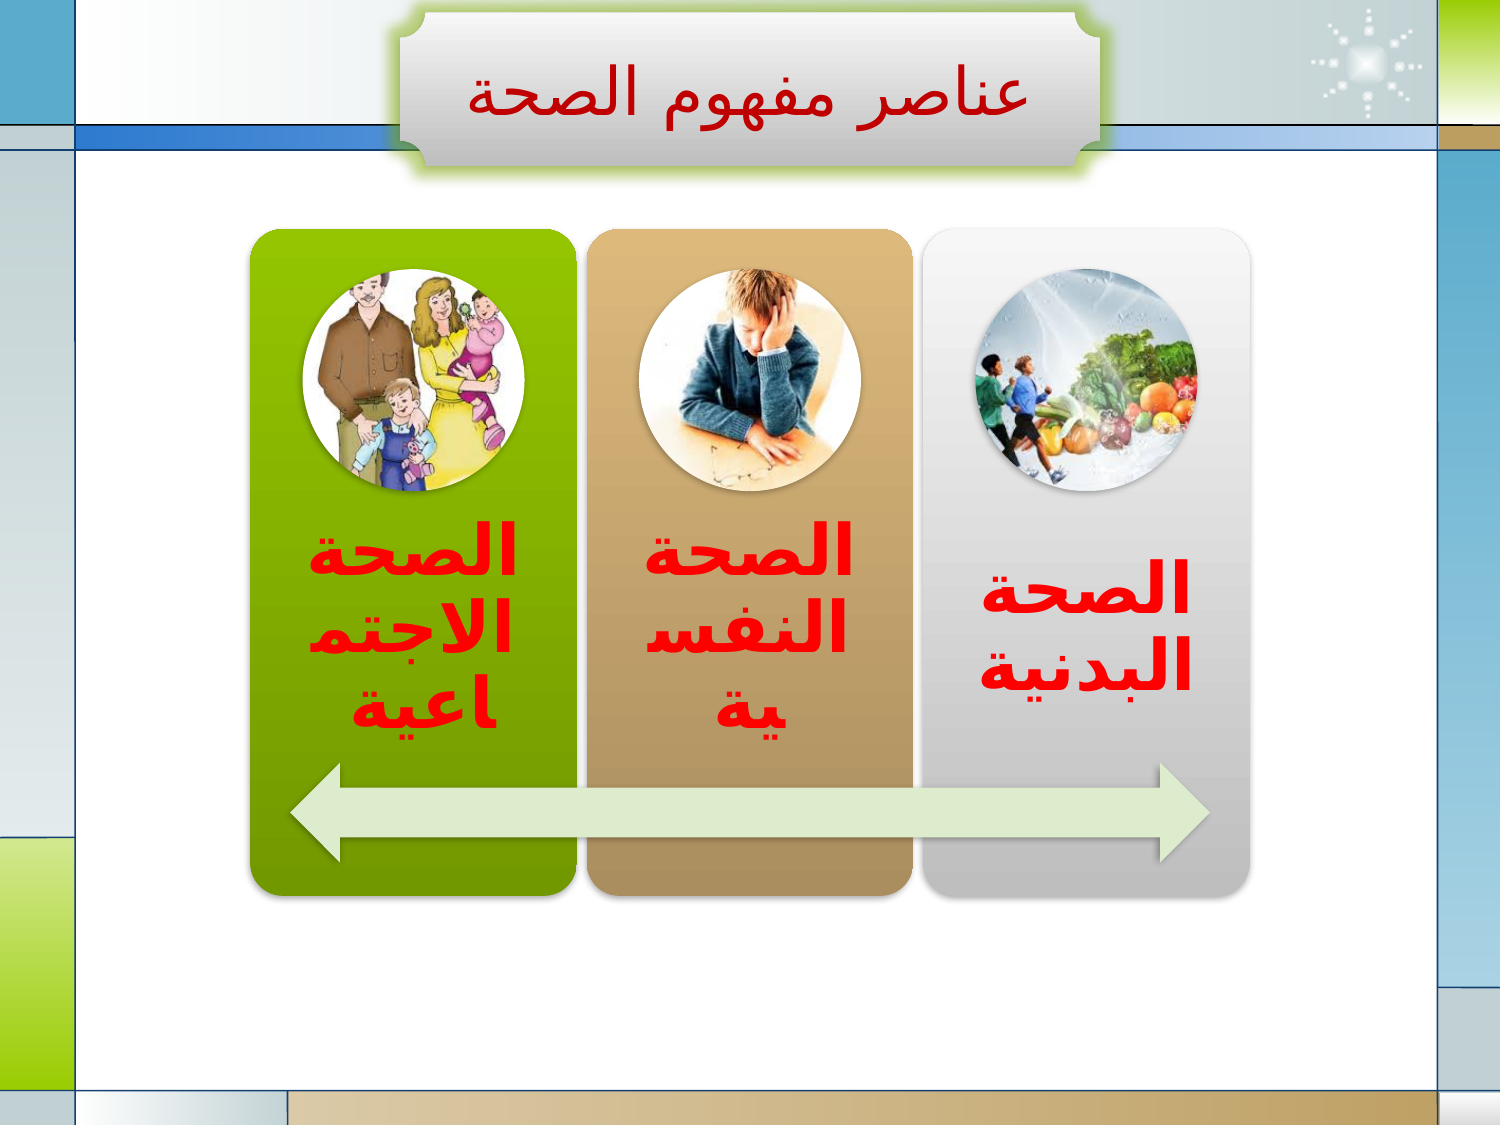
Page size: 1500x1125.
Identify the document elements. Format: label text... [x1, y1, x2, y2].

text_box عناصر مفهوم الصحة [399, 12, 1100, 167]
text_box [249, 228, 1251, 897]
